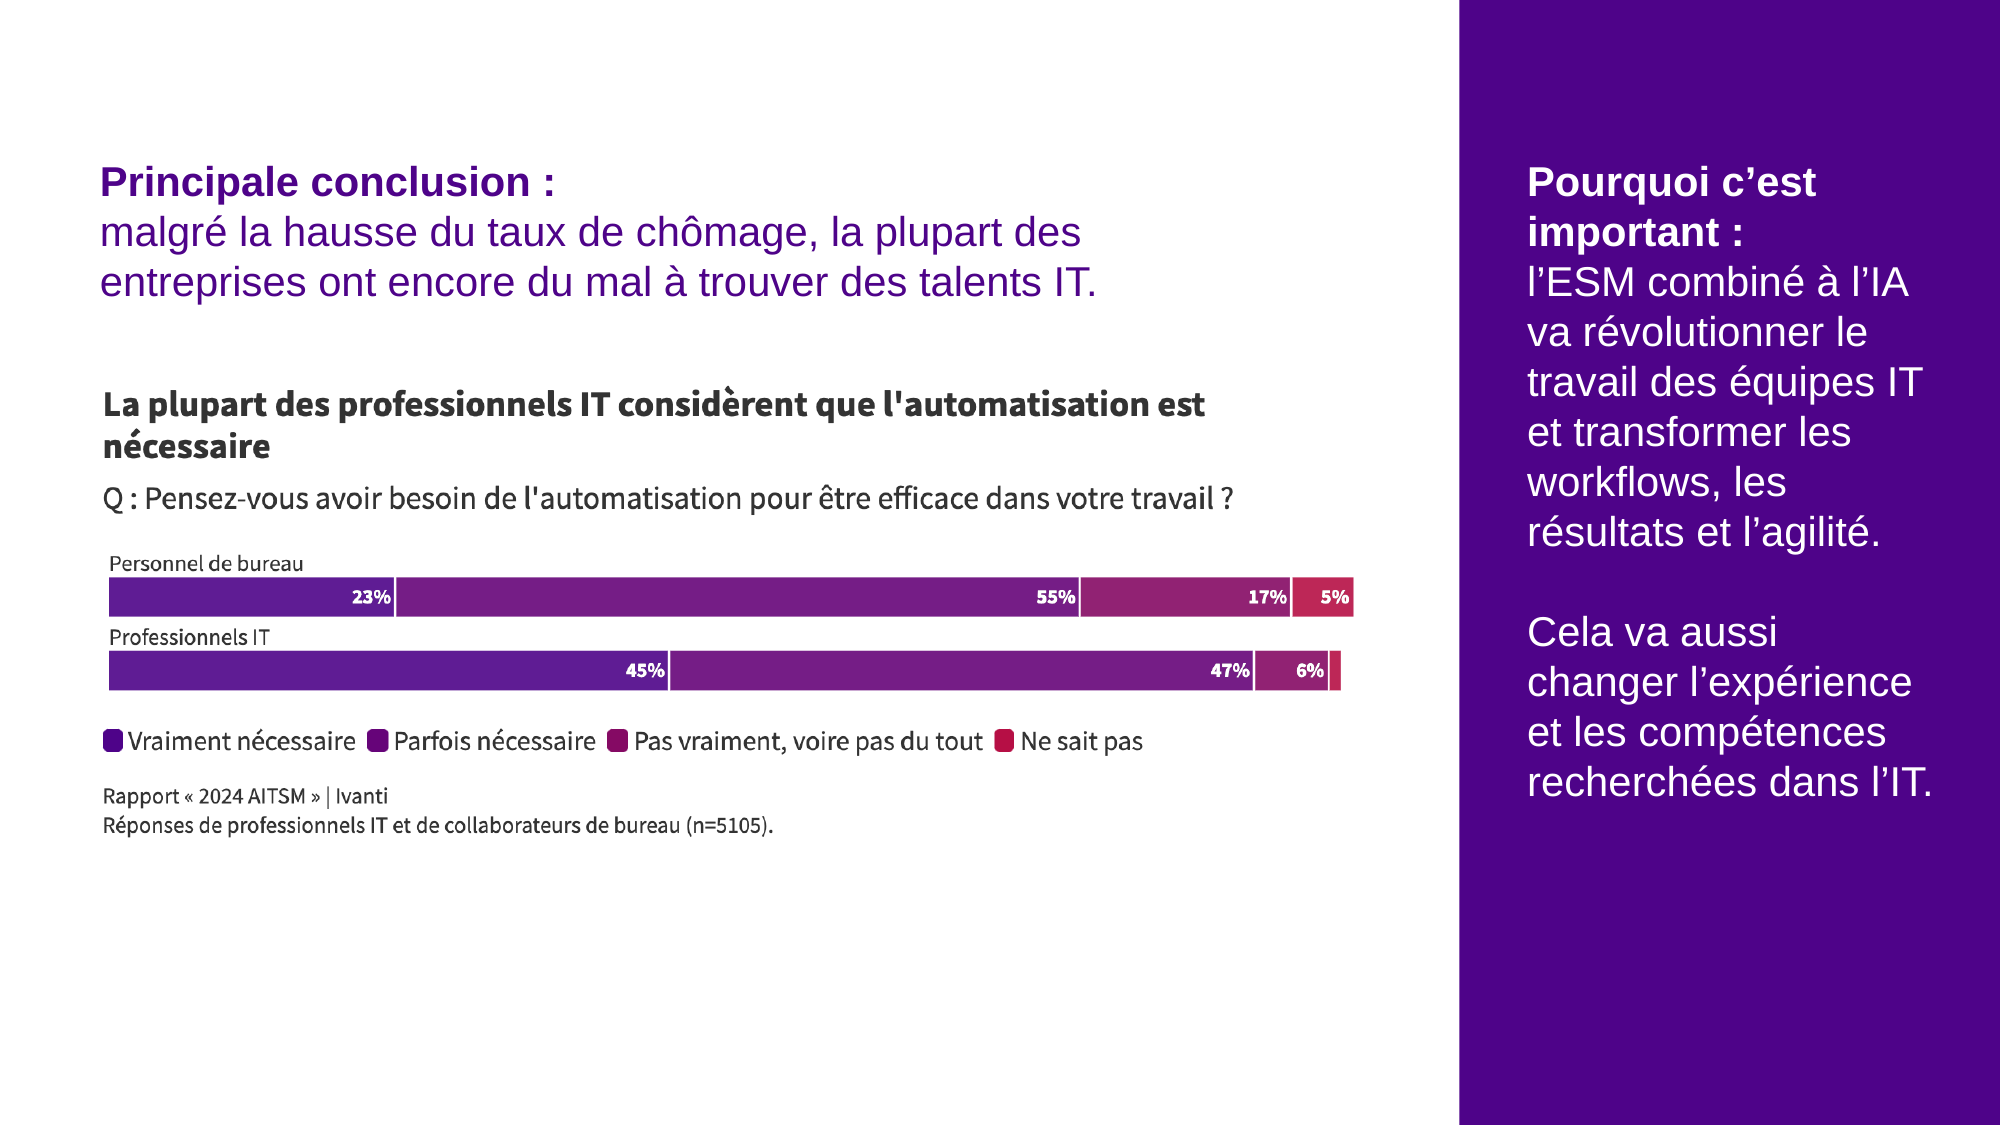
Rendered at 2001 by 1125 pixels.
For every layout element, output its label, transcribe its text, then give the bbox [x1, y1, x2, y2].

text_box Pourquoi c’est important : l’ESM combiné à l’IA va révolutionner le travail des équipes IT et transformer les workflows, les résultats et l’agilité. Cela va aussi changer l’expérience et les compétences recherchées dans l’IT. [1511, 146, 1950, 886]
text_box [1458, 0, 2000, 1125]
text_box Principale conclusion : malgré la hausse du taux de chômage, la plupart des entreprises ont encore du mal à trouver des talents IT. [85, 146, 1284, 348]
picture [85, 364, 1375, 844]
